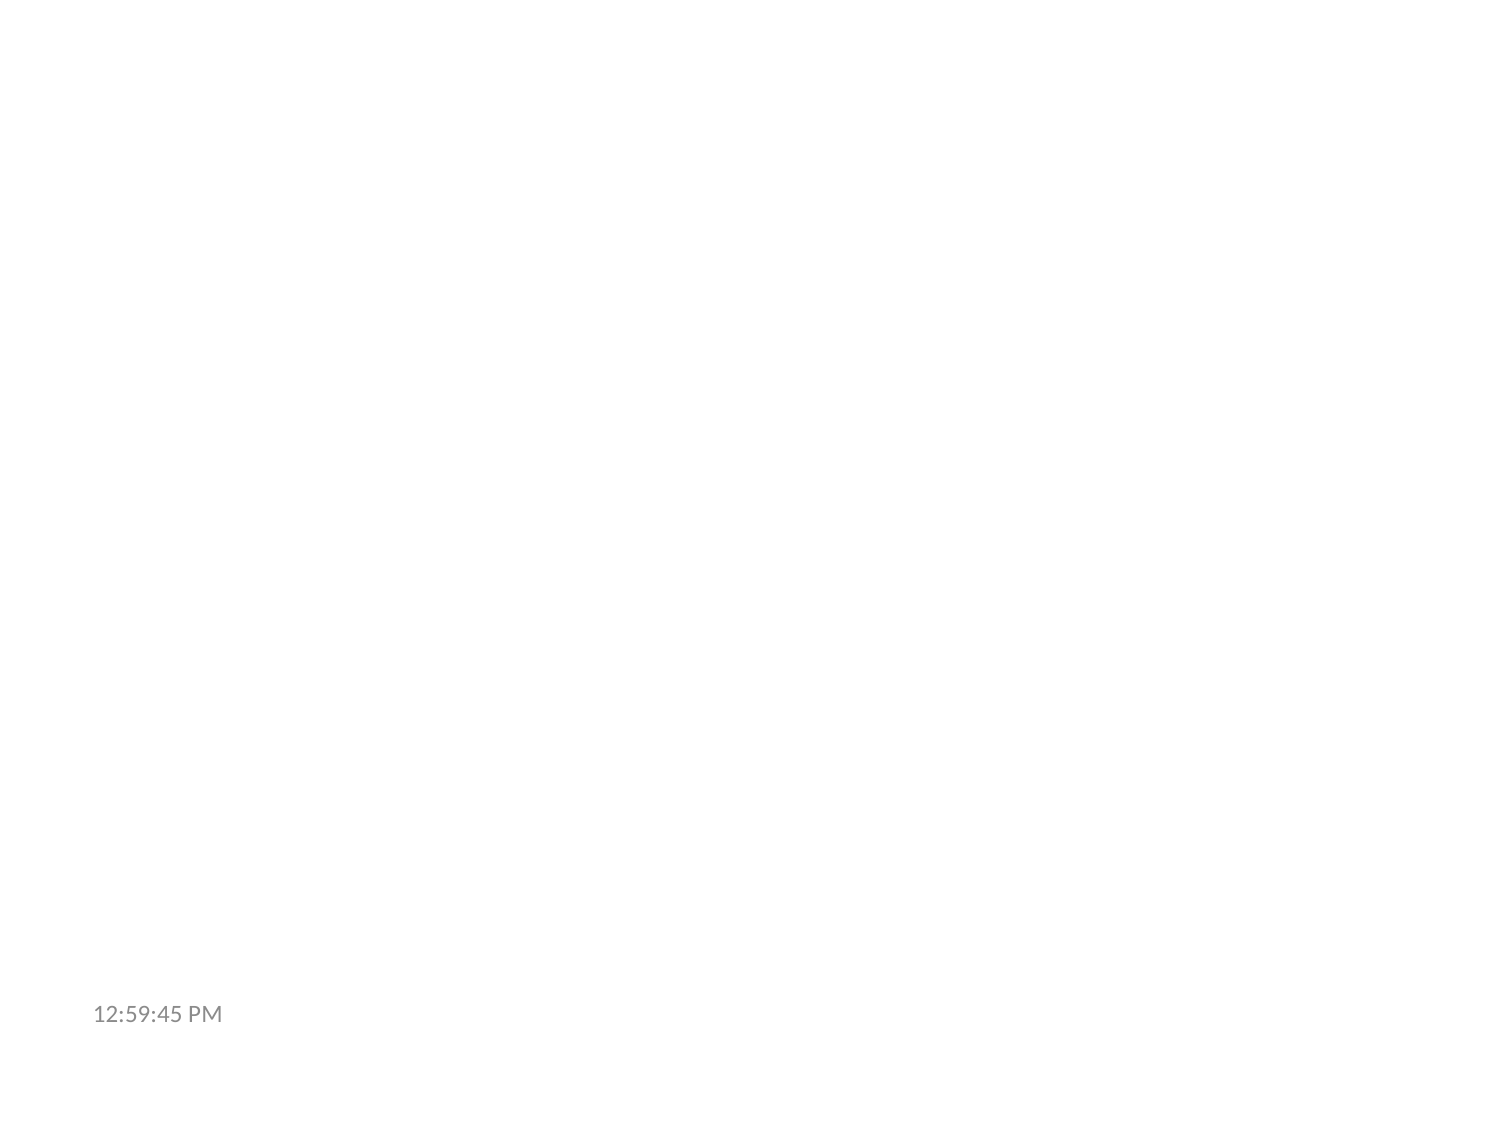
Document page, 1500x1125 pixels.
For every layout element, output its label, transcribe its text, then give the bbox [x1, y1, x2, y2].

text_box 3:35:09 PM [77, 982, 428, 1043]
